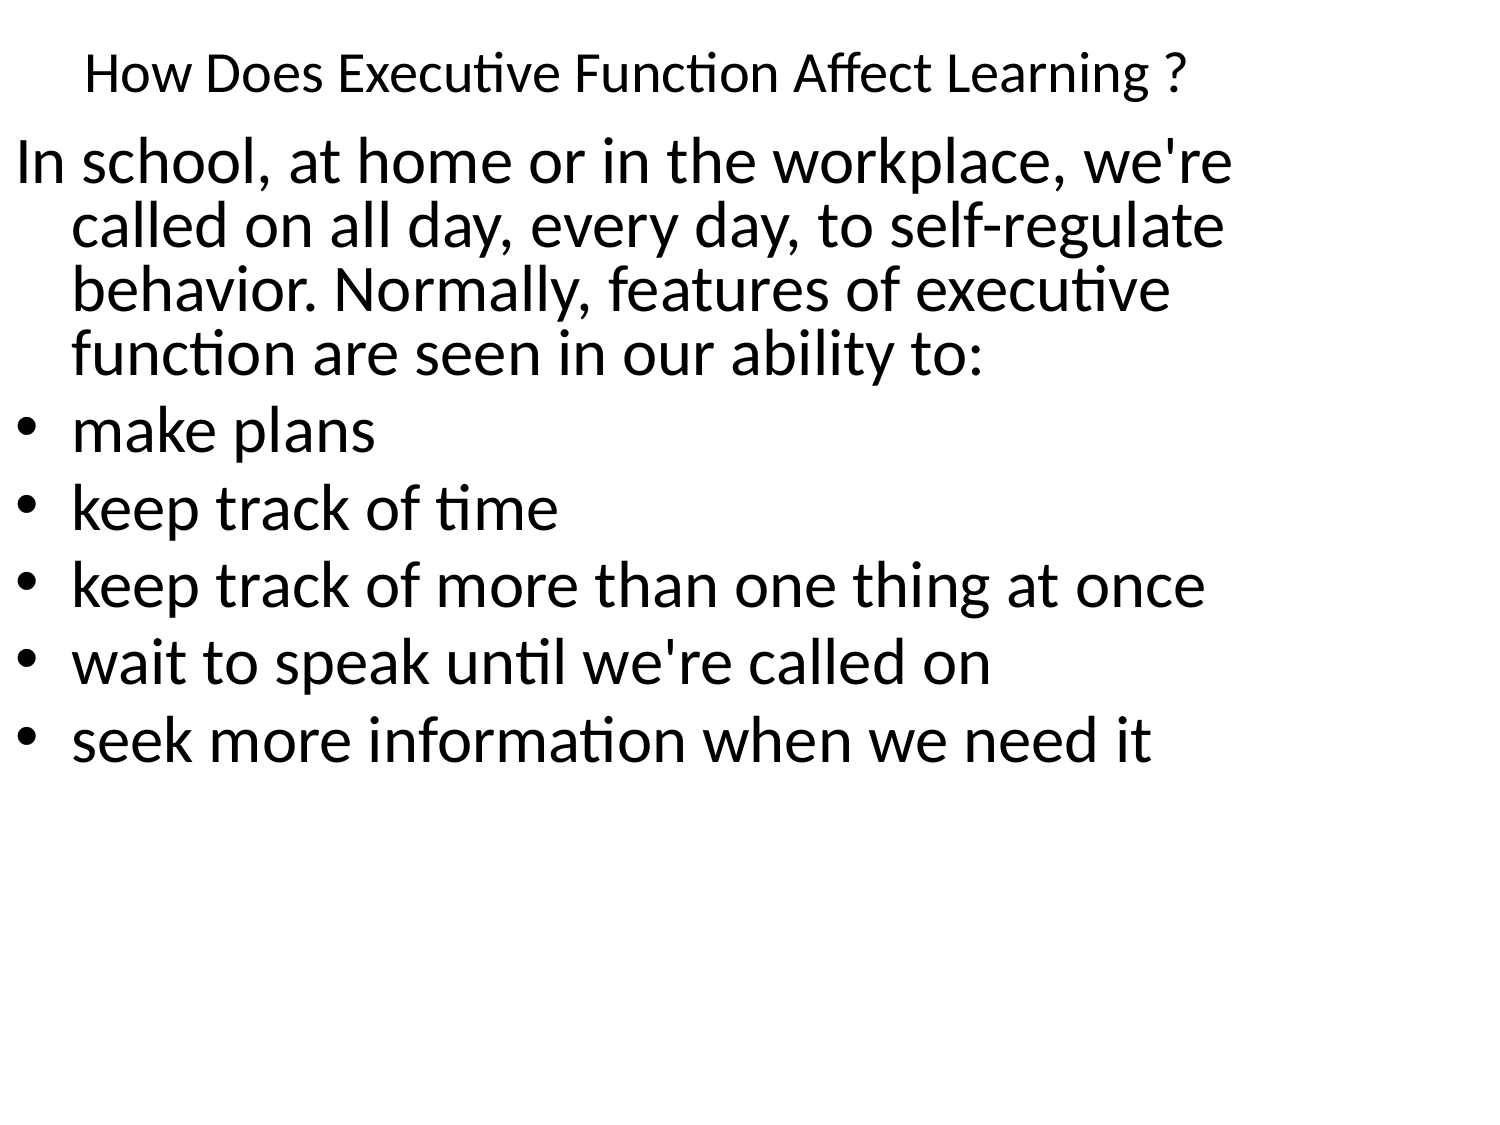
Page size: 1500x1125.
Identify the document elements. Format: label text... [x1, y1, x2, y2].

list In school, at home or in the workplace, we're called on all day, every day, to self-regulate behavior. Normally, features of executive function are seen in our ability to: make plans keep track of time keep track of more than one thing at once wait to speak until we're called on seek more information when we need it [0, 125, 1255, 950]
title How Does Executive Function Affect Learning ? [0, 0, 1275, 163]
